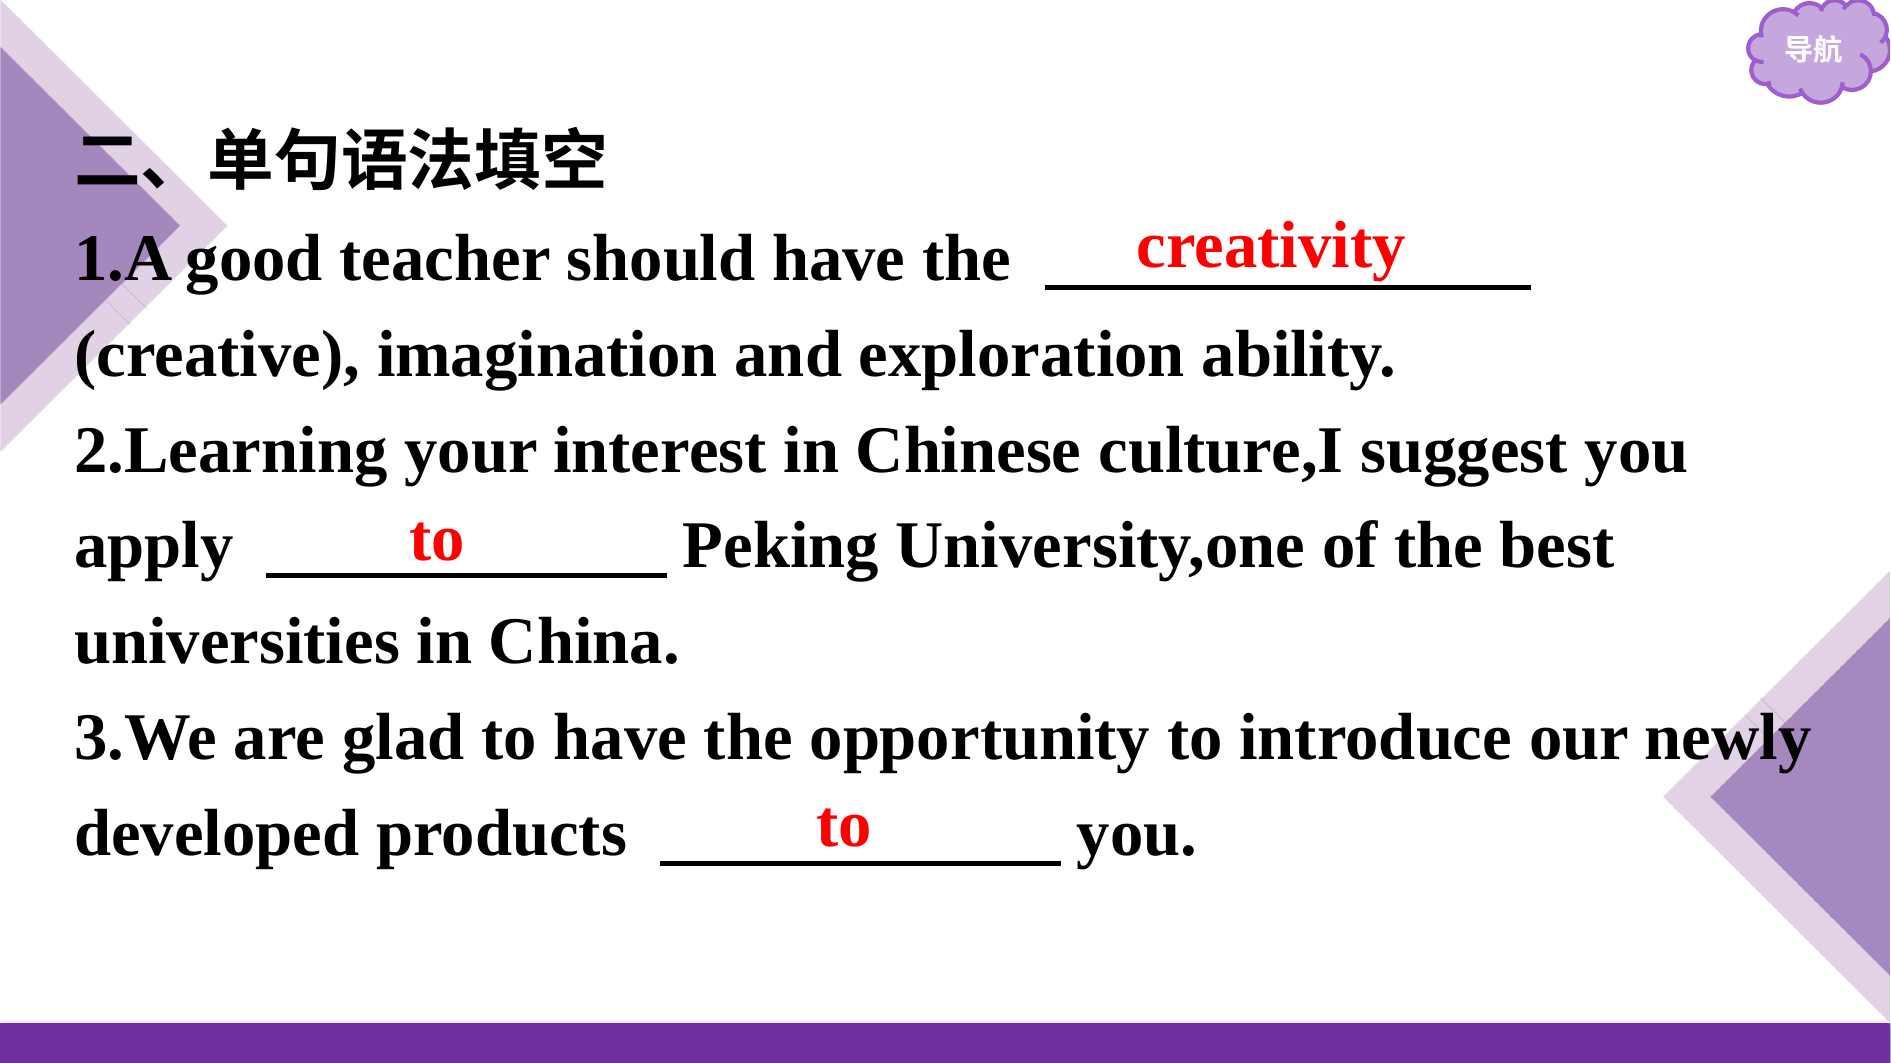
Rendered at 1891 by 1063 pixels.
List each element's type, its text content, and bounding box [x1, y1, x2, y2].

picture [1, 0, 230, 451]
text_box to [801, 772, 888, 868]
text_box creativity [1121, 193, 1422, 289]
text_box to [395, 486, 481, 582]
text_box 二、单句语法填空 1.A good teacher should have the (creative), imagination and exploration ability. 2.Learning your interest in Chinese culture,I suggest you apply Peking University,one of the best universities in China. 3.We are glad to have the opportunity to introduce our newly developed products you. [59, 94, 1833, 877]
picture [1660, 570, 1890, 1024]
